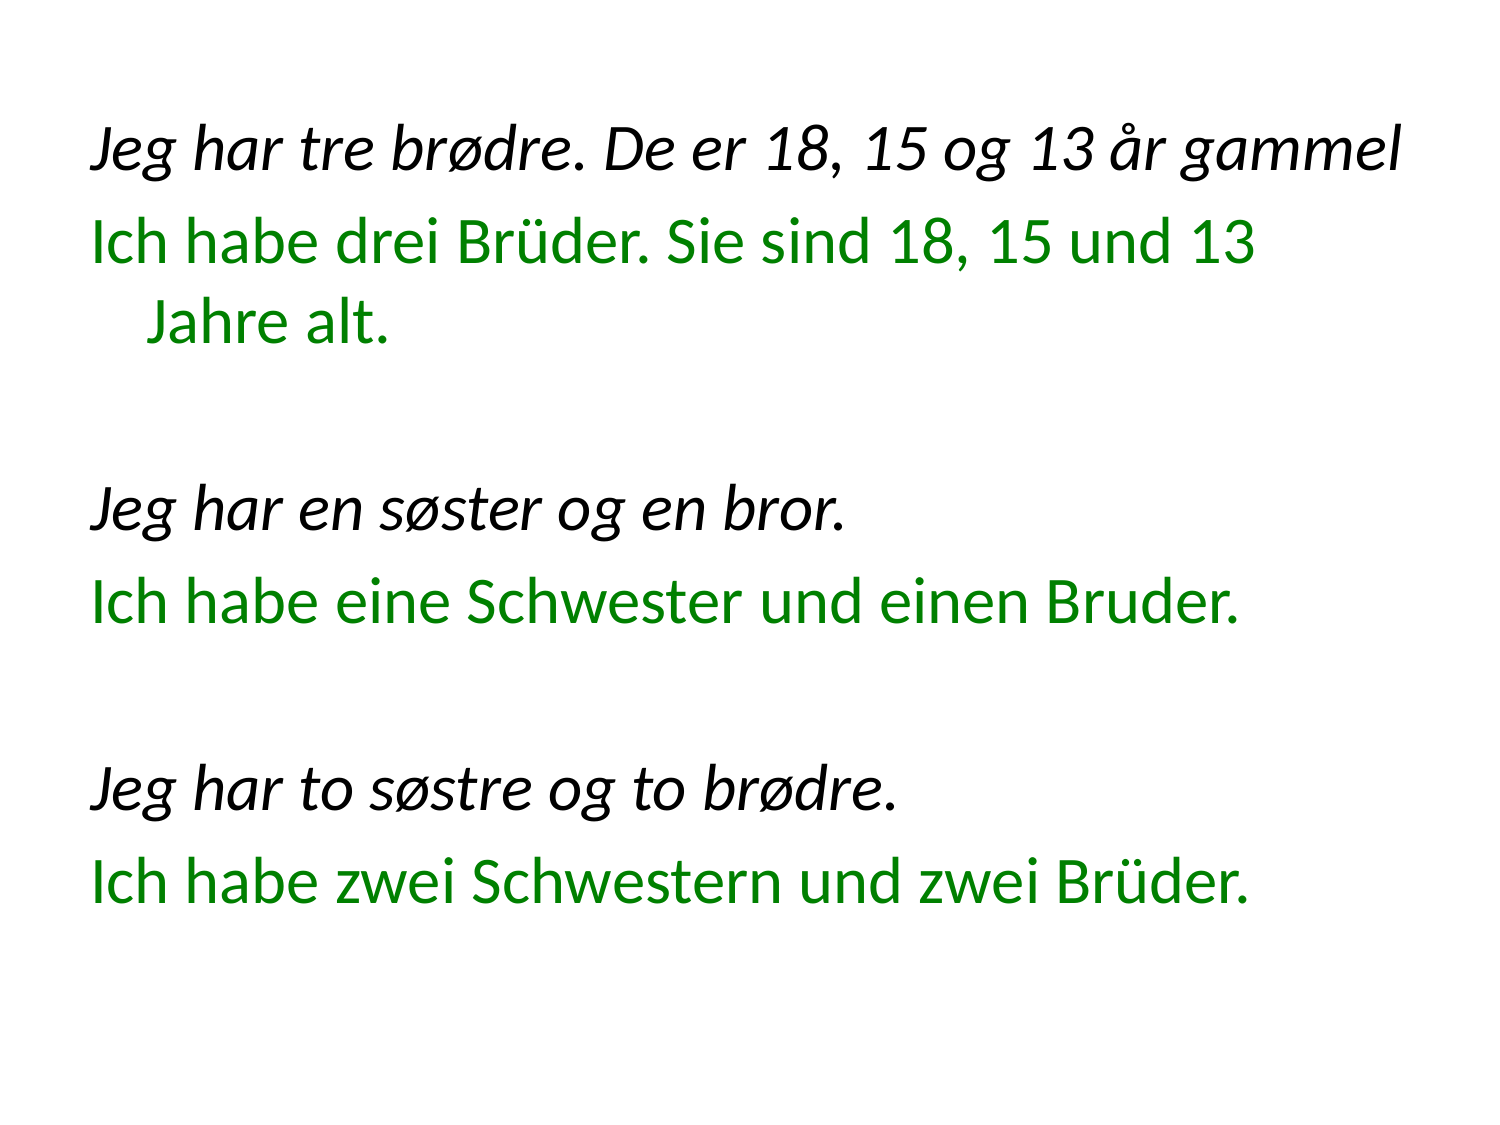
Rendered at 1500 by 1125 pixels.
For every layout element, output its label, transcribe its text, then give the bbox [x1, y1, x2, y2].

list Jeg har tre brødre. De er 18, 15 og 13 år gammel Ich habe drei Brüder. Sie sind 18, 15 und 13 Jahre alt. Jeg har en søster og en bror. Ich habe eine Schwester und einen Bruder. Jeg har to søstre og to brødre. Ich habe zwei Schwestern und zwei Brüder. [75, 96, 1425, 1005]
